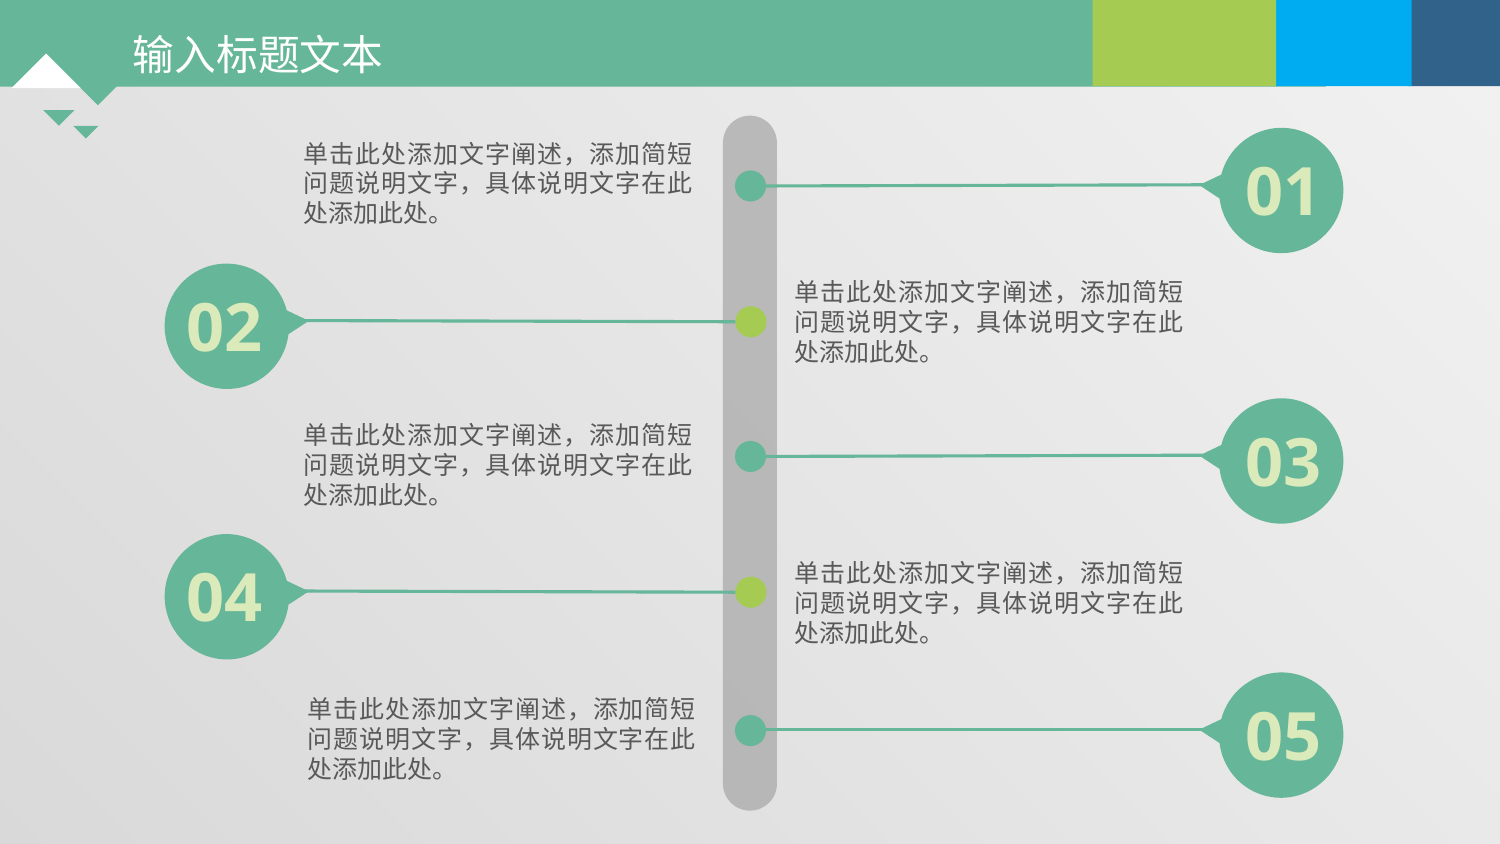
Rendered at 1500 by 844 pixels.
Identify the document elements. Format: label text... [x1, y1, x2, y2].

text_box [155, 533, 767, 660]
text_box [734, 397, 1354, 524]
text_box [734, 127, 1354, 254]
text_box 单击此处添加文字阐述，添加简短问题说明文字，具体说明文字在此处添加此处。 [289, 130, 708, 236]
text_box [722, 533, 777, 811]
text_box 单击此处添加文字阐述，添加简短问题说明文字，具体说明文字在此处添加此处。 [289, 411, 708, 517]
text_box [769, 262, 777, 396]
text_box 单击此处添加文字阐述，添加简短问题说明文字，具体说明文字在此处添加此处。 [780, 268, 1199, 374]
text_box 单击此处添加文字阐述，添加简短问题说明文字，具体说明文字在此处添加此处。 [780, 550, 1199, 655]
text_box 单击此处添加文字阐述，添加简短问题说明文字，具体说明文字在此处添加此处。 [292, 686, 712, 791]
text_box [722, 115, 772, 261]
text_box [734, 671, 1354, 798]
text_box [722, 397, 732, 532]
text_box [155, 263, 767, 390]
